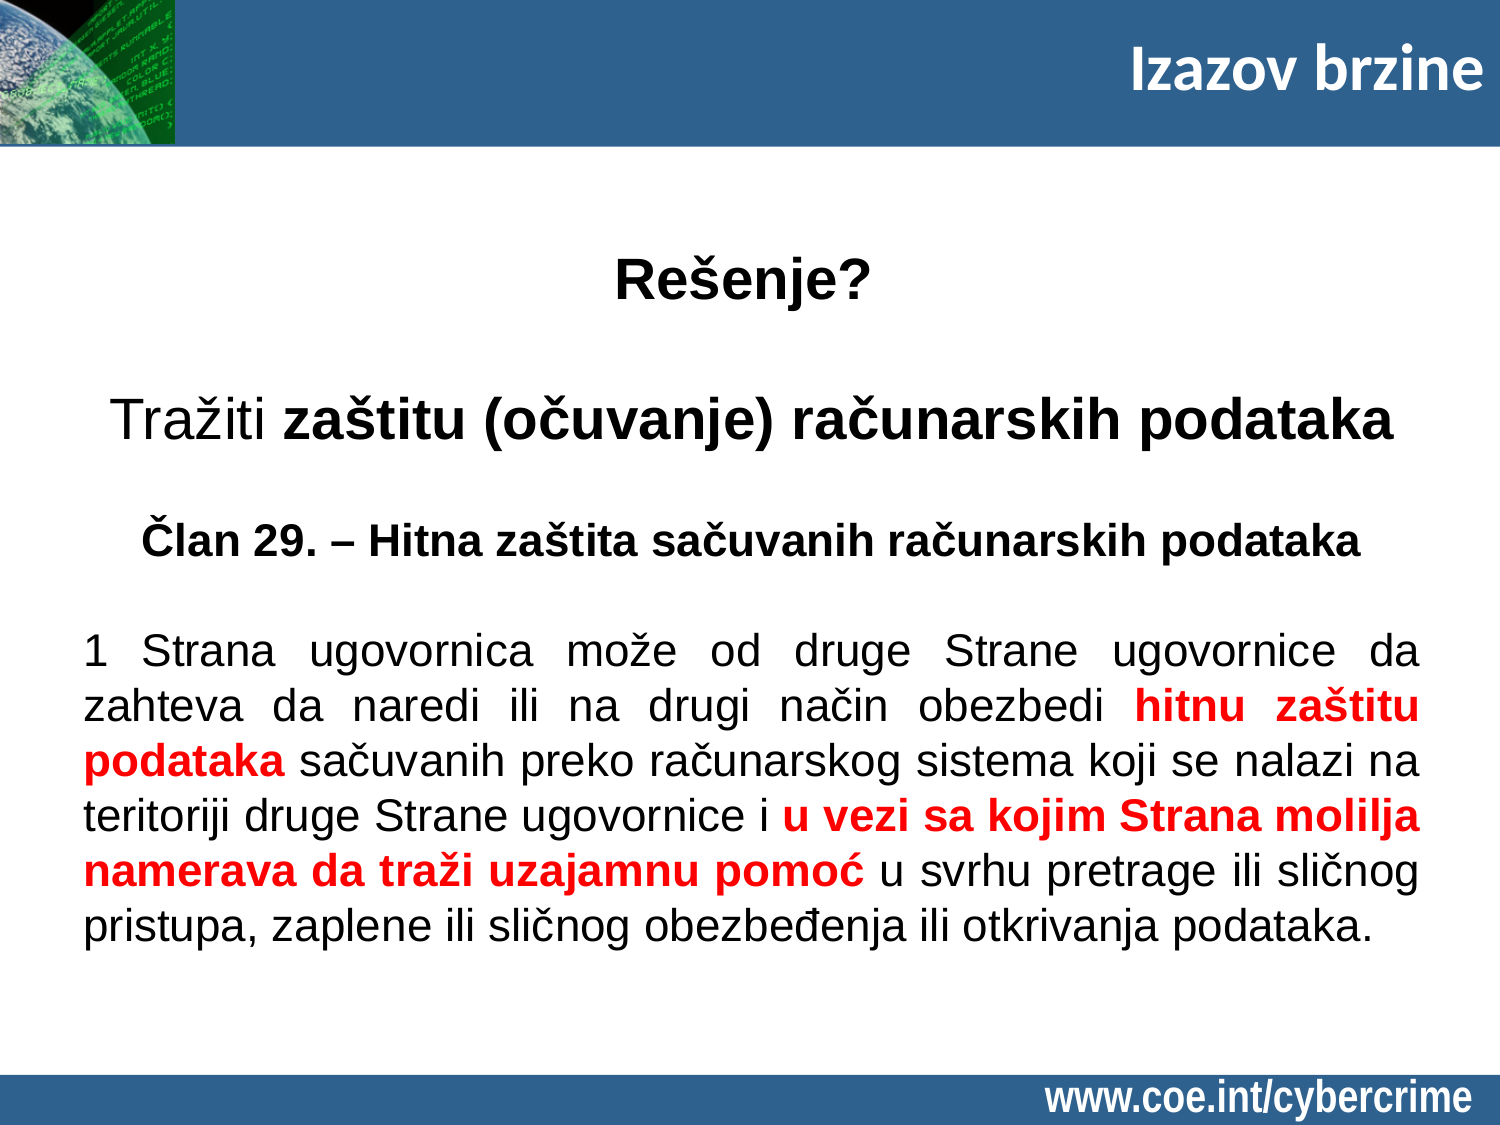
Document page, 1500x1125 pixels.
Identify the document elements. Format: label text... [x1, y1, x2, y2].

text_box Izazov brzine [177, 0, 1500, 149]
text_box www.coe.int/cybercrime [1030, 1059, 1500, 1125]
text_box Rešenje? Tražiti zaštitu (očuvanje) računarskih podataka Član 29. – Hitna zaštita sačuvanih računarskih podataka 1 Strana ugovornica može od druge Strane ugovornice da zahteva da naredi ili na drugi način obezbedi hitnu zaštitu podataka sačuvanih preko računarskog sistema koji se nalazi na teritoriji druge Strane ugovornice i u vezi sa kojim Strana molilja namerava da traži uzajamnu pomoć u svrhu pretrage ili sličnog pristupa, zaplene ili sličnog obezbeđenja ili otkrivanja podataka. [68, 163, 1436, 959]
text_box [0, 1073, 1030, 1125]
picture [0, 0, 175, 144]
